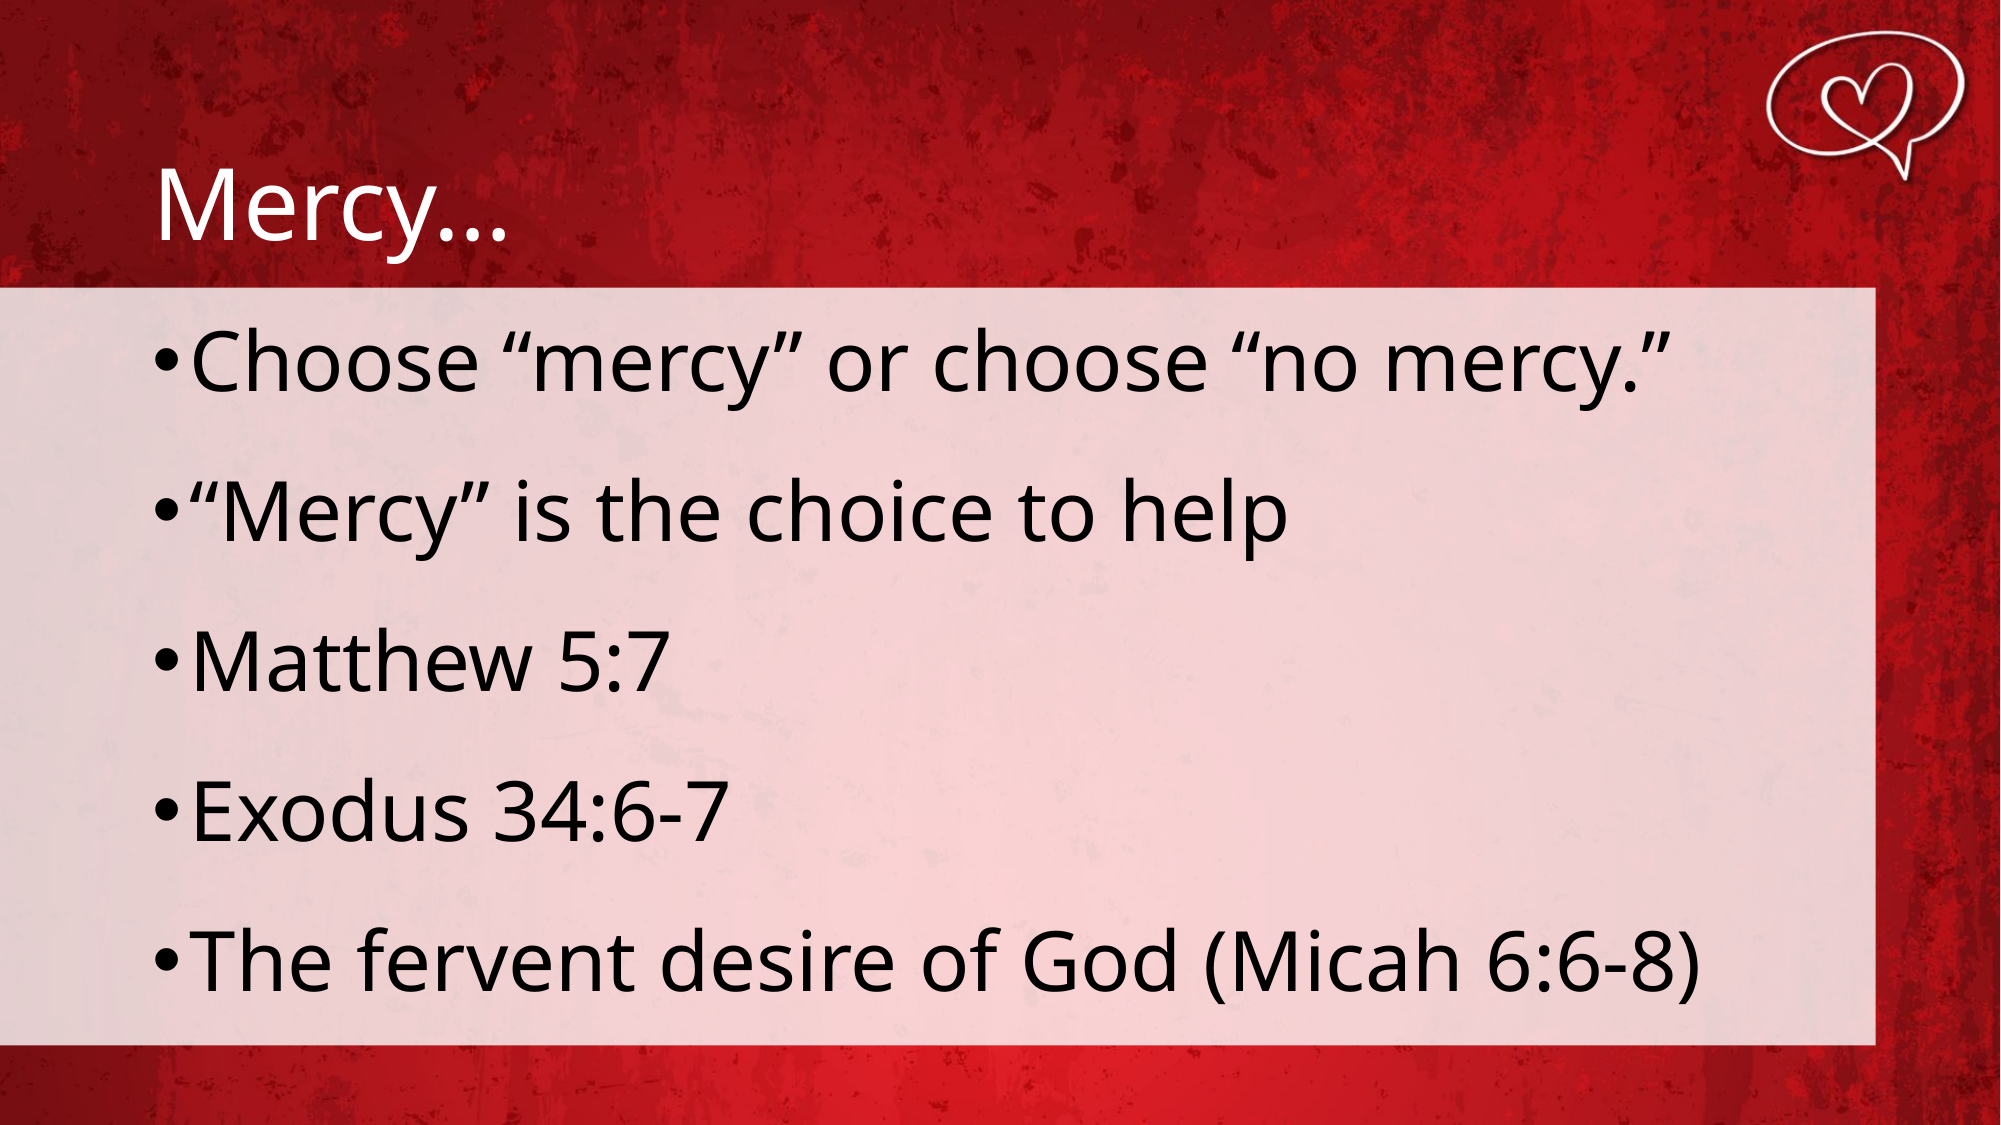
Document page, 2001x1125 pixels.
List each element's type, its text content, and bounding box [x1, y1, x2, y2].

title Mercy… [137, 59, 1863, 271]
picture [0, 0, 2001, 1125]
list Choose “mercy” or choose “no mercy.” “Mercy” is the choice to help Matthew 5:7 Exodus 34:6-7 The fervent desire of God (Micah 6:6-8) [137, 292, 1842, 1025]
